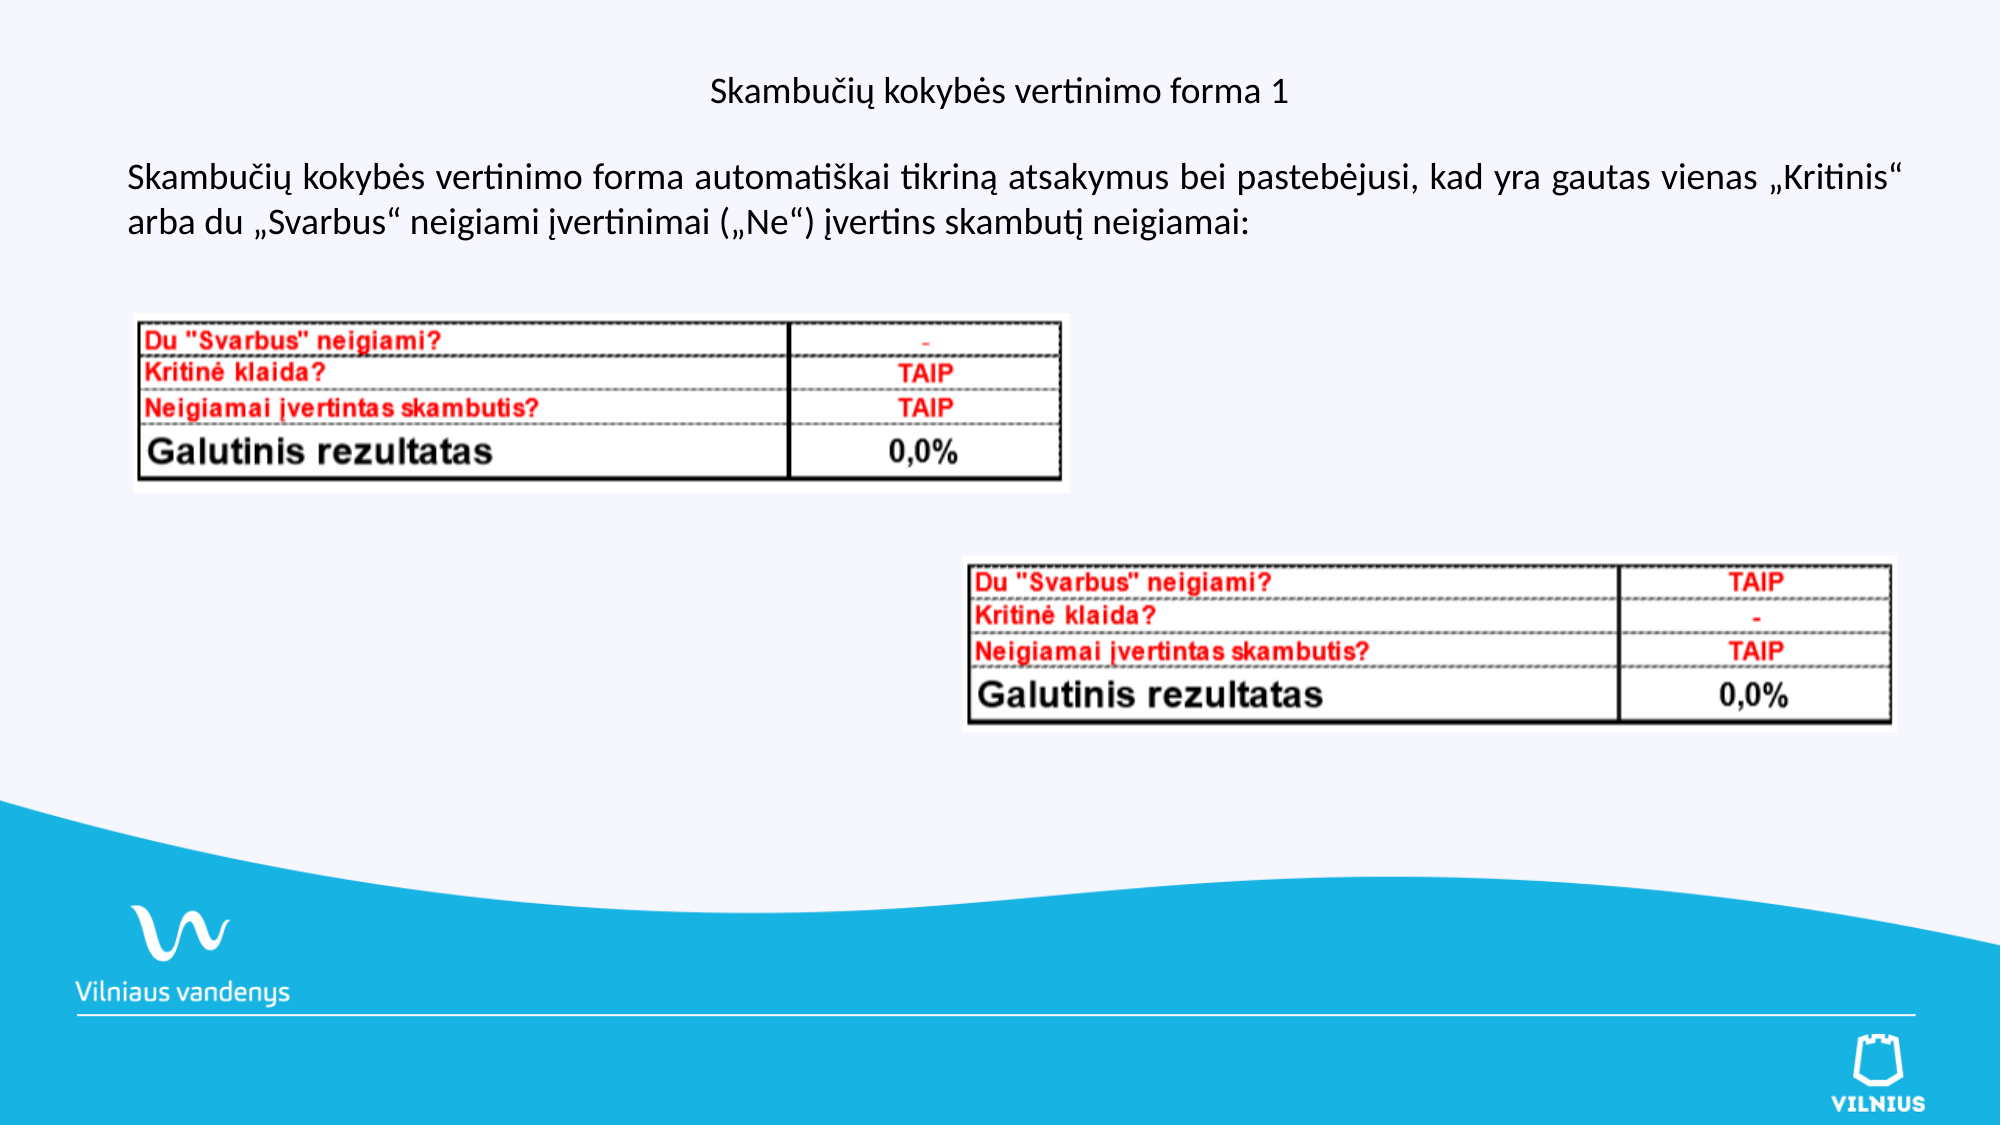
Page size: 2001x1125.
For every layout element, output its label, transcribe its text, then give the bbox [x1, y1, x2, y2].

picture [133, 313, 1070, 493]
picture [963, 556, 1897, 732]
picture [0, 794, 2000, 1125]
text_box Skambučių kokybės vertinimo forma 1 [695, 58, 1305, 119]
text_box Skambučių kokybės vertinimo forma automatiškai tikriną atsakymus bei pastebėjusi, kad yra gautas vienas „Kritinis“ arba du „Svarbus“ neigiami įvertinimai („Ne“) įvertins skambutį neigiamai: [112, 145, 1921, 250]
